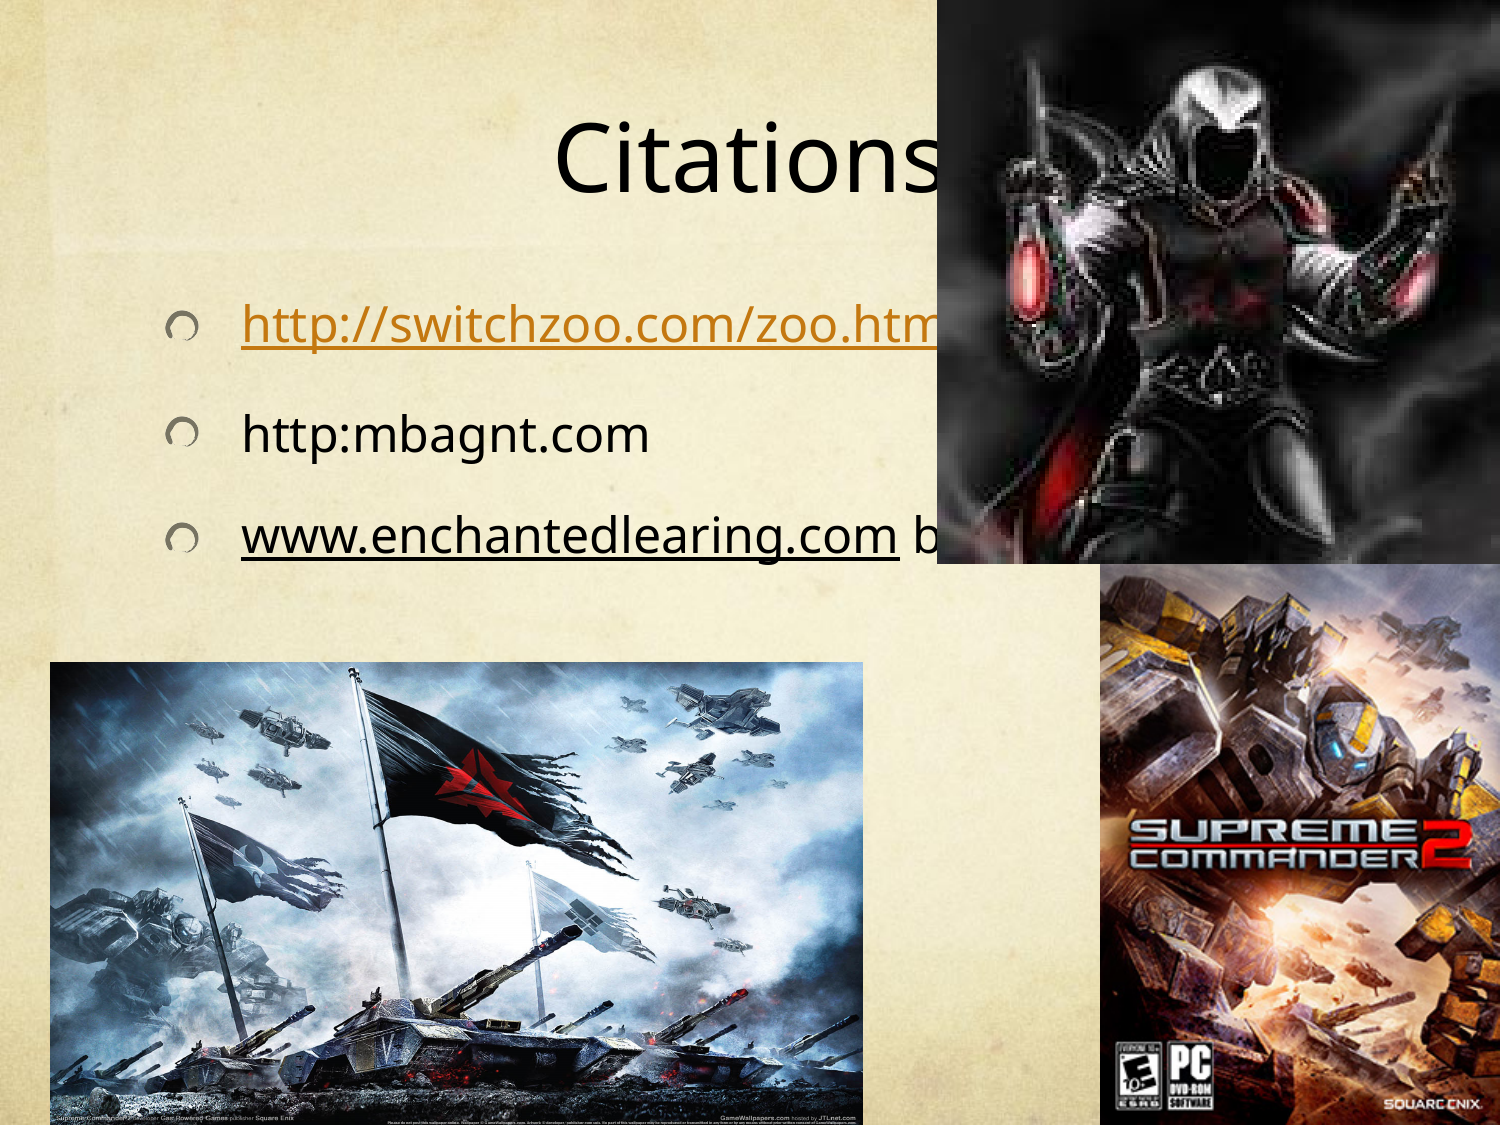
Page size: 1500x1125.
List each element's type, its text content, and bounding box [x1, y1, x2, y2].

title Citations [150, 82, 923, 225]
picture [0, 0, 1500, 1125]
list http://switchzoo.com/zoo.htm http:mbagnt.com www.enchantedlearing.com biomes [150, 284, 1086, 950]
